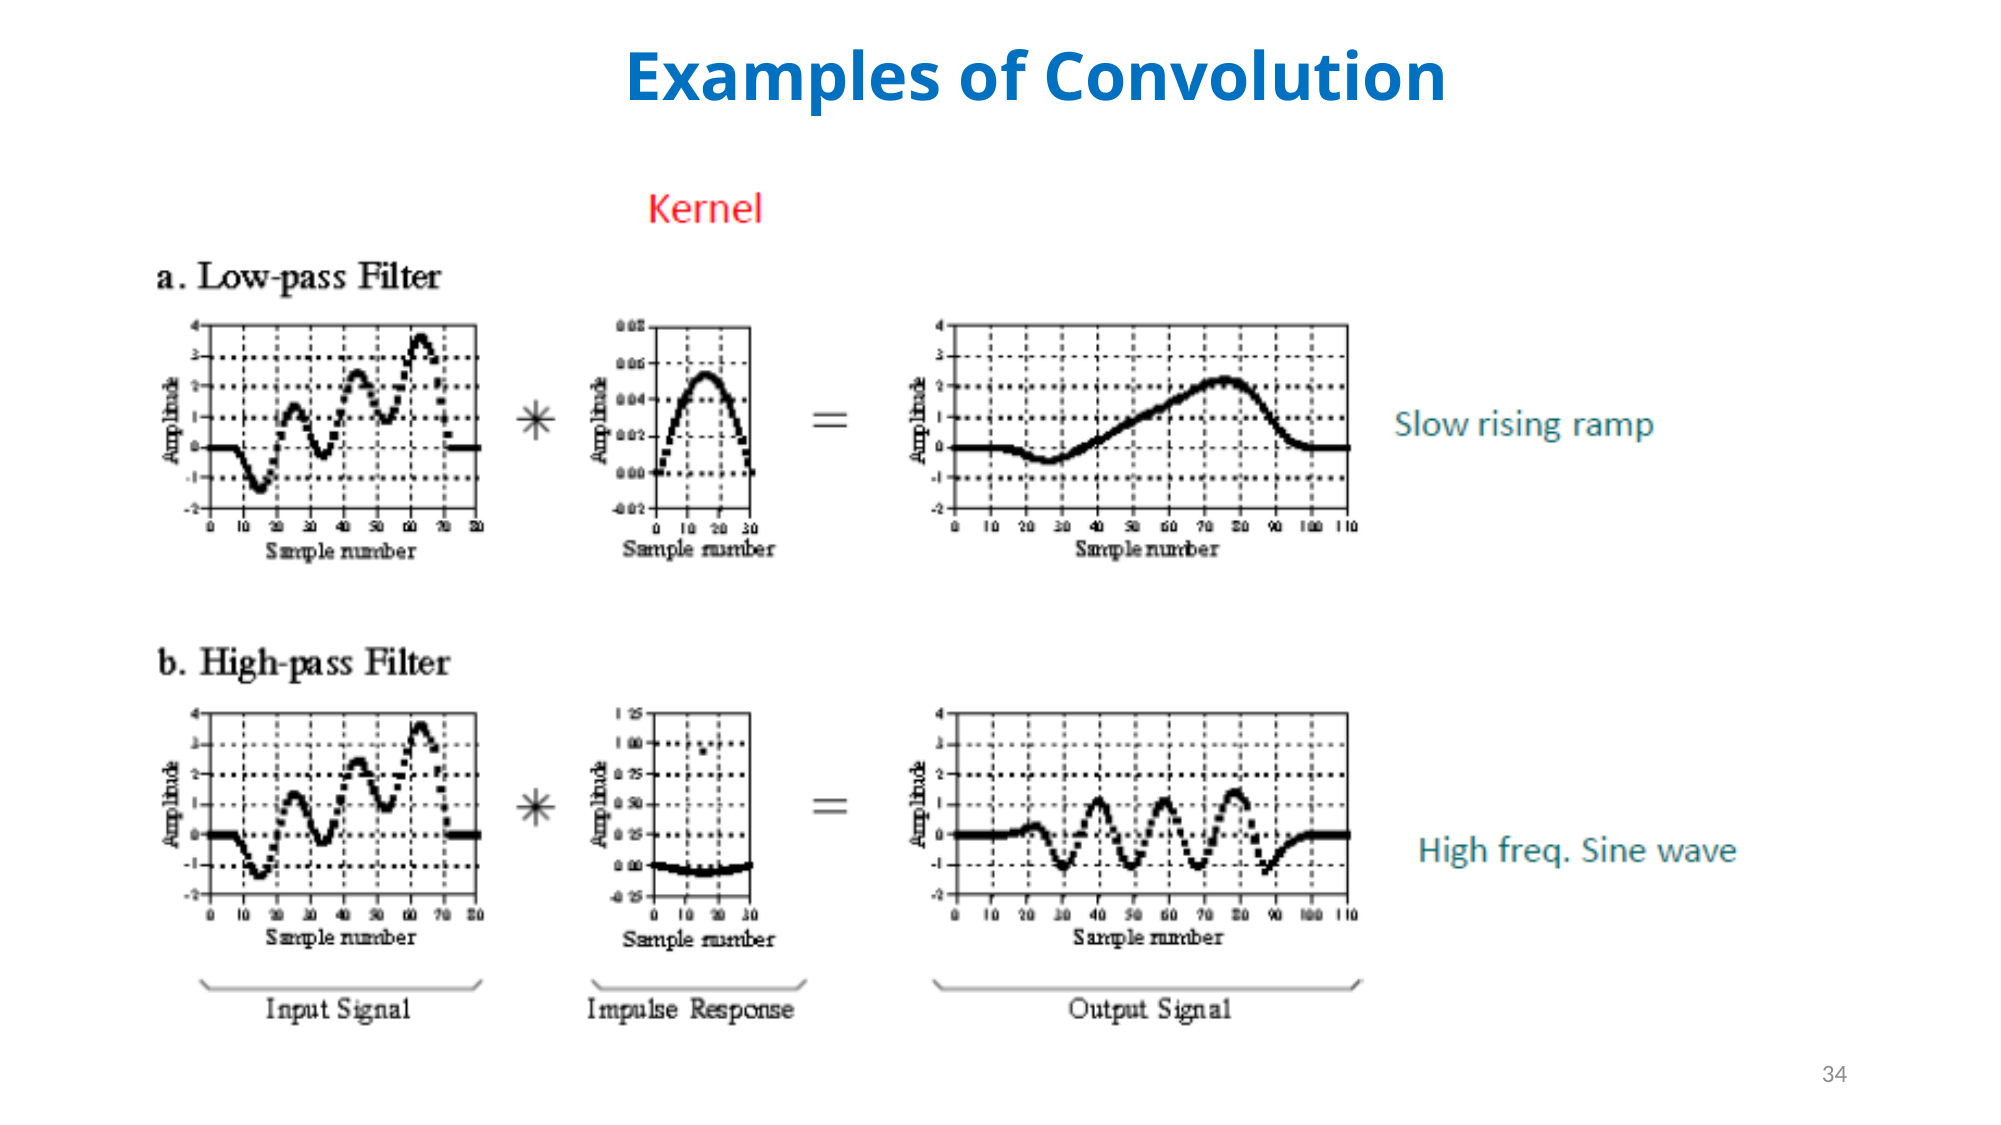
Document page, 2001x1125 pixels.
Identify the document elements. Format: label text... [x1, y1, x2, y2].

slide_number 34 [1412, 1042, 1863, 1103]
text_box Examples of Convolution [610, 26, 1464, 122]
picture [117, 182, 1747, 1043]
